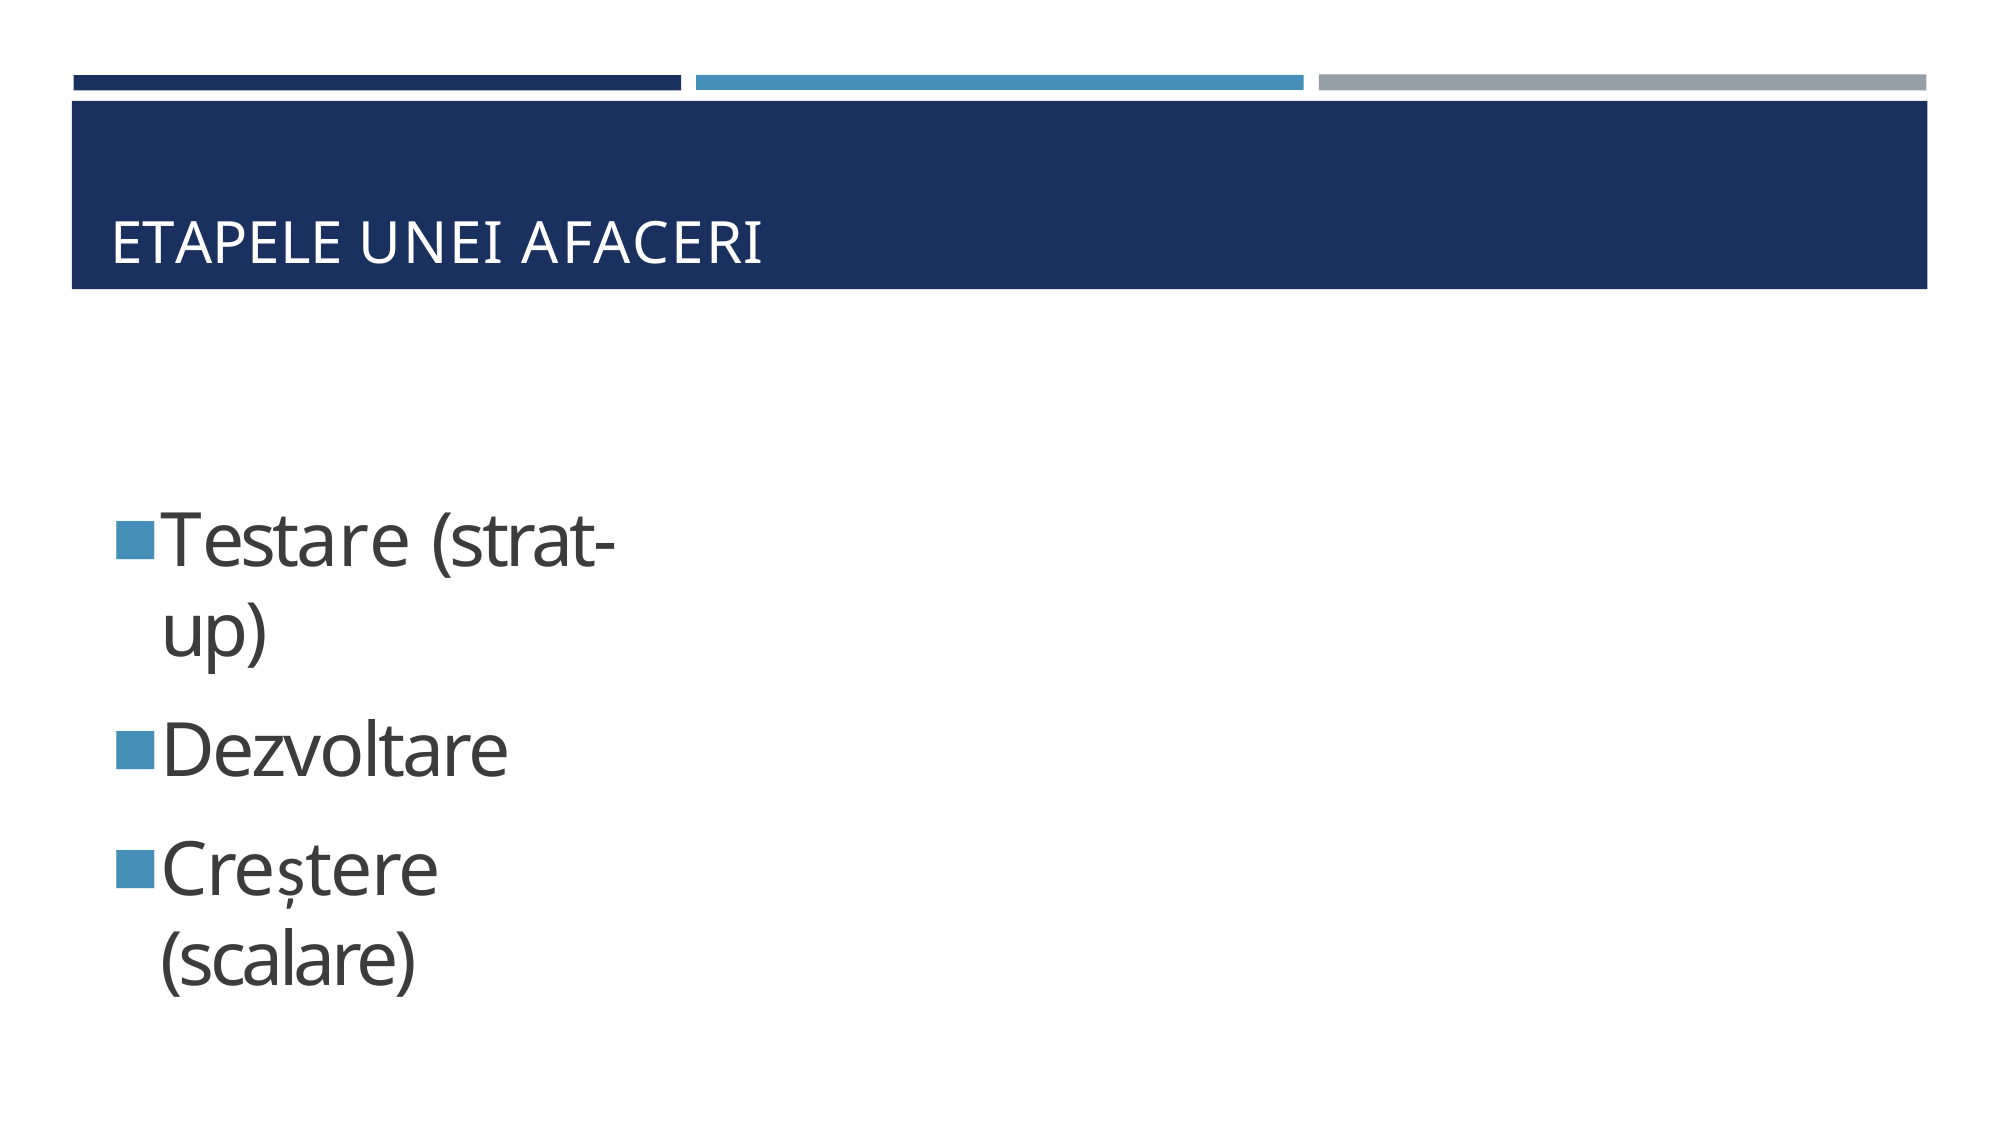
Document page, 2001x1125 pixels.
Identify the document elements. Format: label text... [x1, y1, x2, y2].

title ETAPELE UNEI AFACERI [71, 100, 1928, 290]
text_box Testare (strat-up) Dezvoltare Creștere (scalare) [108, 458, 710, 1001]
